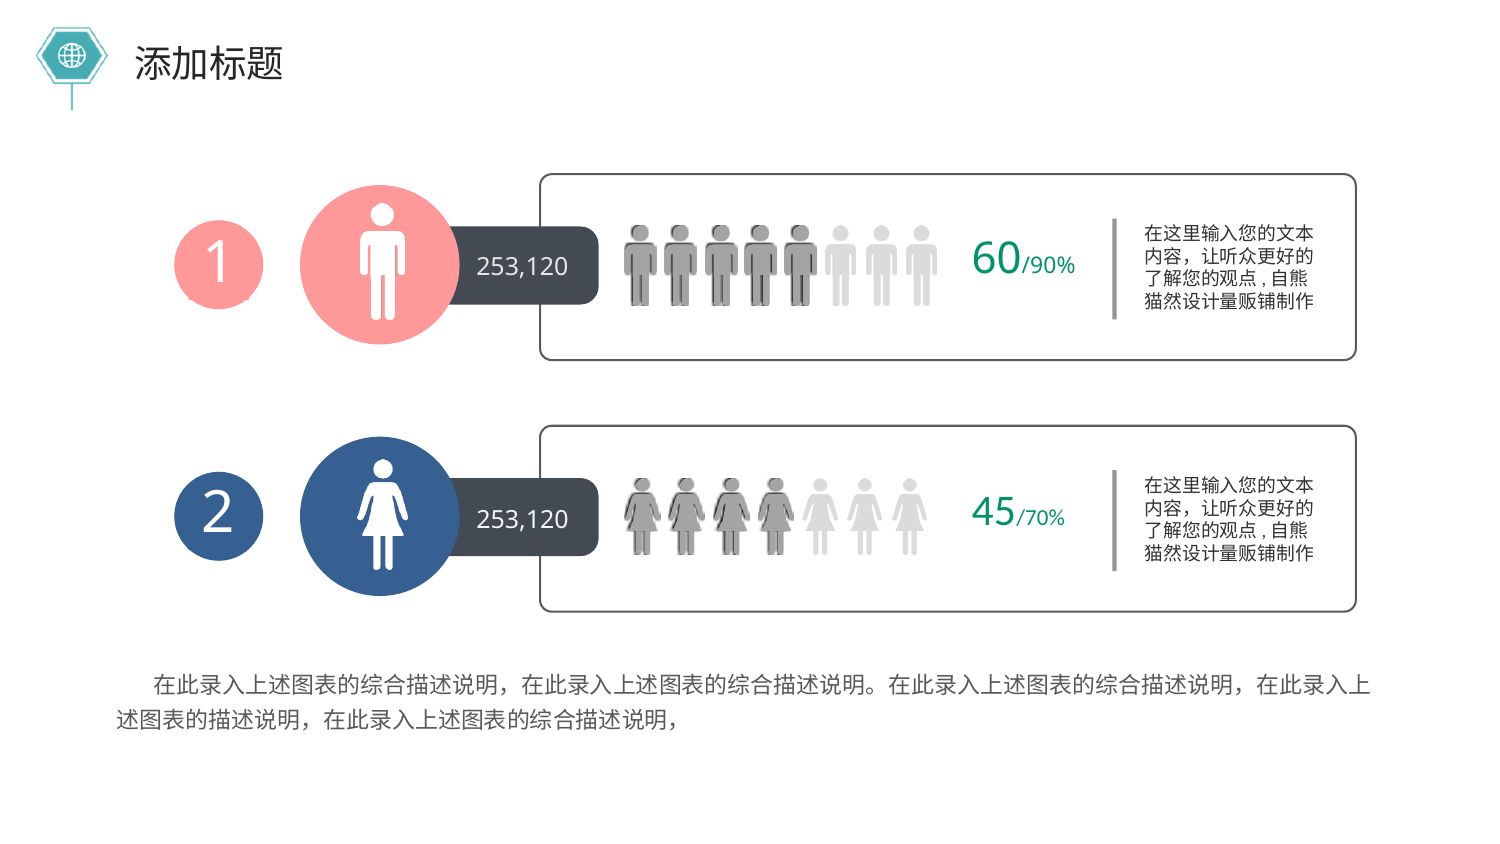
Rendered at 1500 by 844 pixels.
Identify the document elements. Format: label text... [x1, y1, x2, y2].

text_box 添加标题 [119, 32, 300, 93]
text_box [173, 471, 264, 561]
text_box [463, 226, 599, 305]
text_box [299, 436, 460, 597]
picture [29, 20, 113, 115]
text_box [540, 425, 1356, 612]
text_box 在这里输入您的文本内容，让听众更好的了解您的观点,自熊猫然设计量贩铺制作 [1144, 205, 1327, 329]
text_box [540, 174, 1356, 361]
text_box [795, 478, 927, 556]
text_box 60/90% [971, 232, 1098, 295]
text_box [173, 219, 264, 310]
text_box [625, 224, 817, 306]
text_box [817, 224, 937, 306]
text_box 45/70% [971, 484, 1098, 546]
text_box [463, 477, 599, 557]
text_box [624, 478, 794, 556]
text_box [299, 184, 460, 345]
text_box 在此录入上述图表的综合描述说明，在此录入上述图表的综合描述说明。在此录入上述图表的综合描述说明，在此录入上述图表的描述说明，在此录入上述图表的综合描述说明， [105, 656, 1385, 739]
text_box 在这里输入您的文本内容，让听众更好的了解您的观点,自熊猫然设计量贩铺制作 [1144, 456, 1327, 581]
